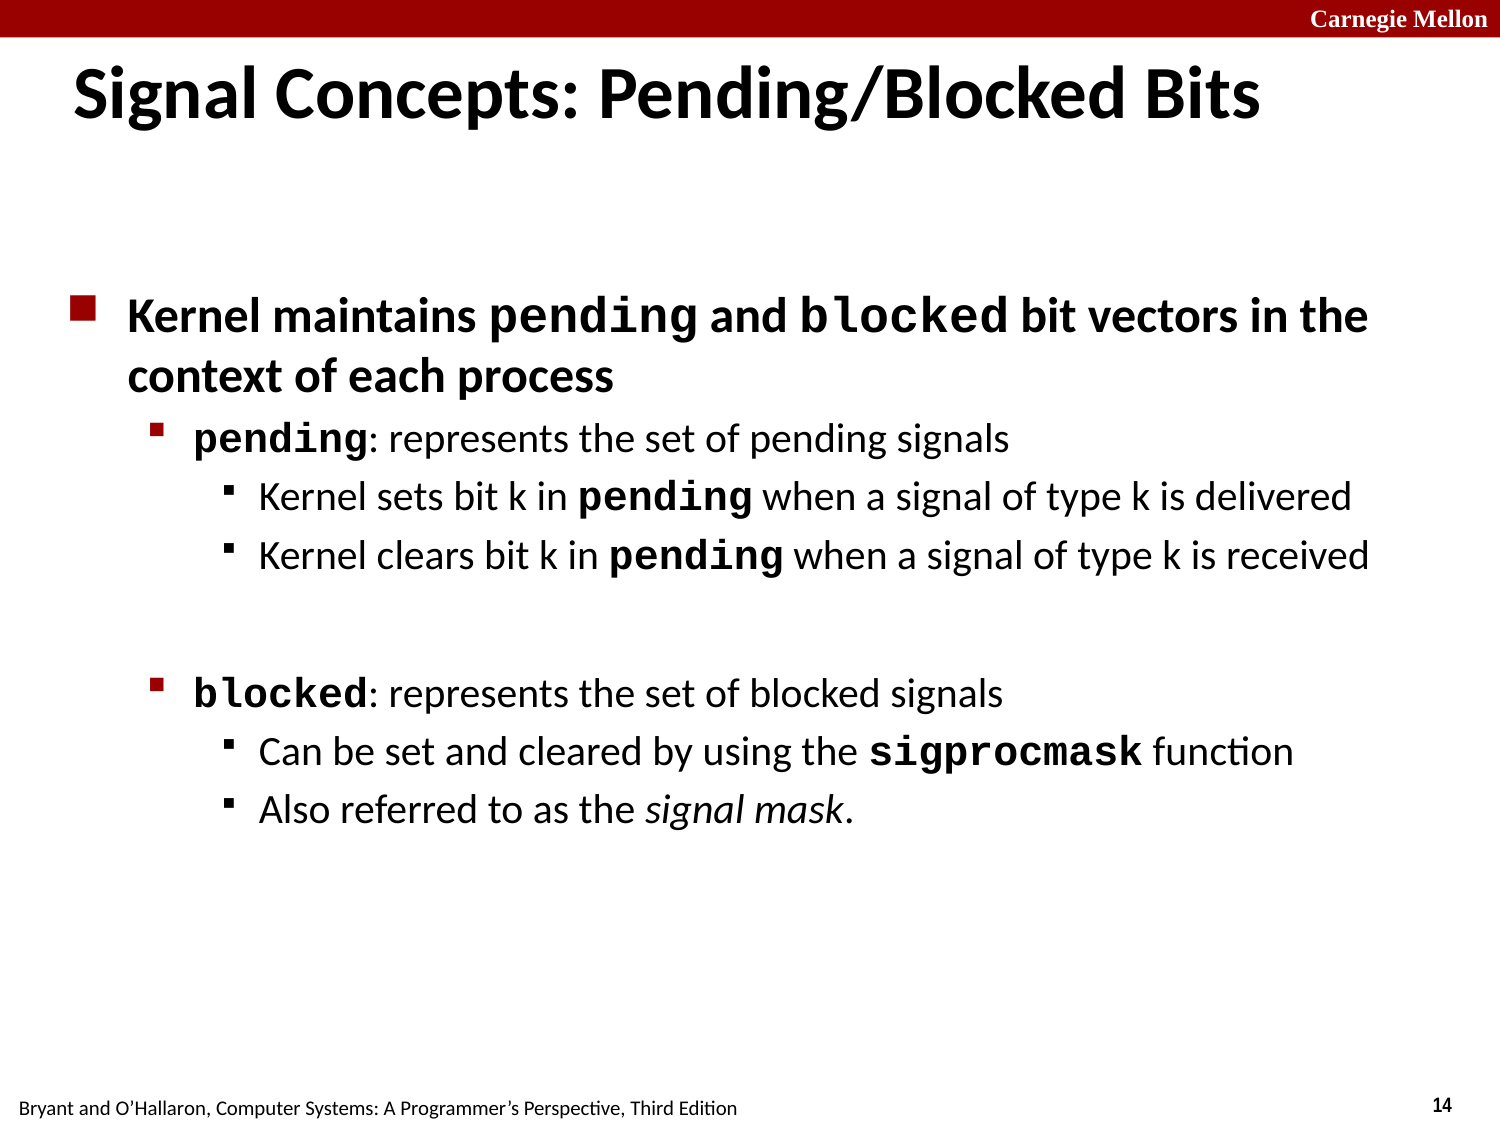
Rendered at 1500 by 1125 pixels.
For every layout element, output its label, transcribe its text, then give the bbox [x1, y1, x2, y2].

list Kernel maintains pending and blocked bit vectors in the context of each process pending: represents the set of pending signals Kernel sets bit k in pending when a signal of type k is delivered Kernel clears bit k in pending when a signal of type k is received blocked: represents the set of blocked signals Can be set and cleared by using the sigprocmask function Also referred to as the signal mask. [56, 274, 1438, 883]
title Signal Concepts: Pending/Blocked Bits [58, 71, 1305, 197]
